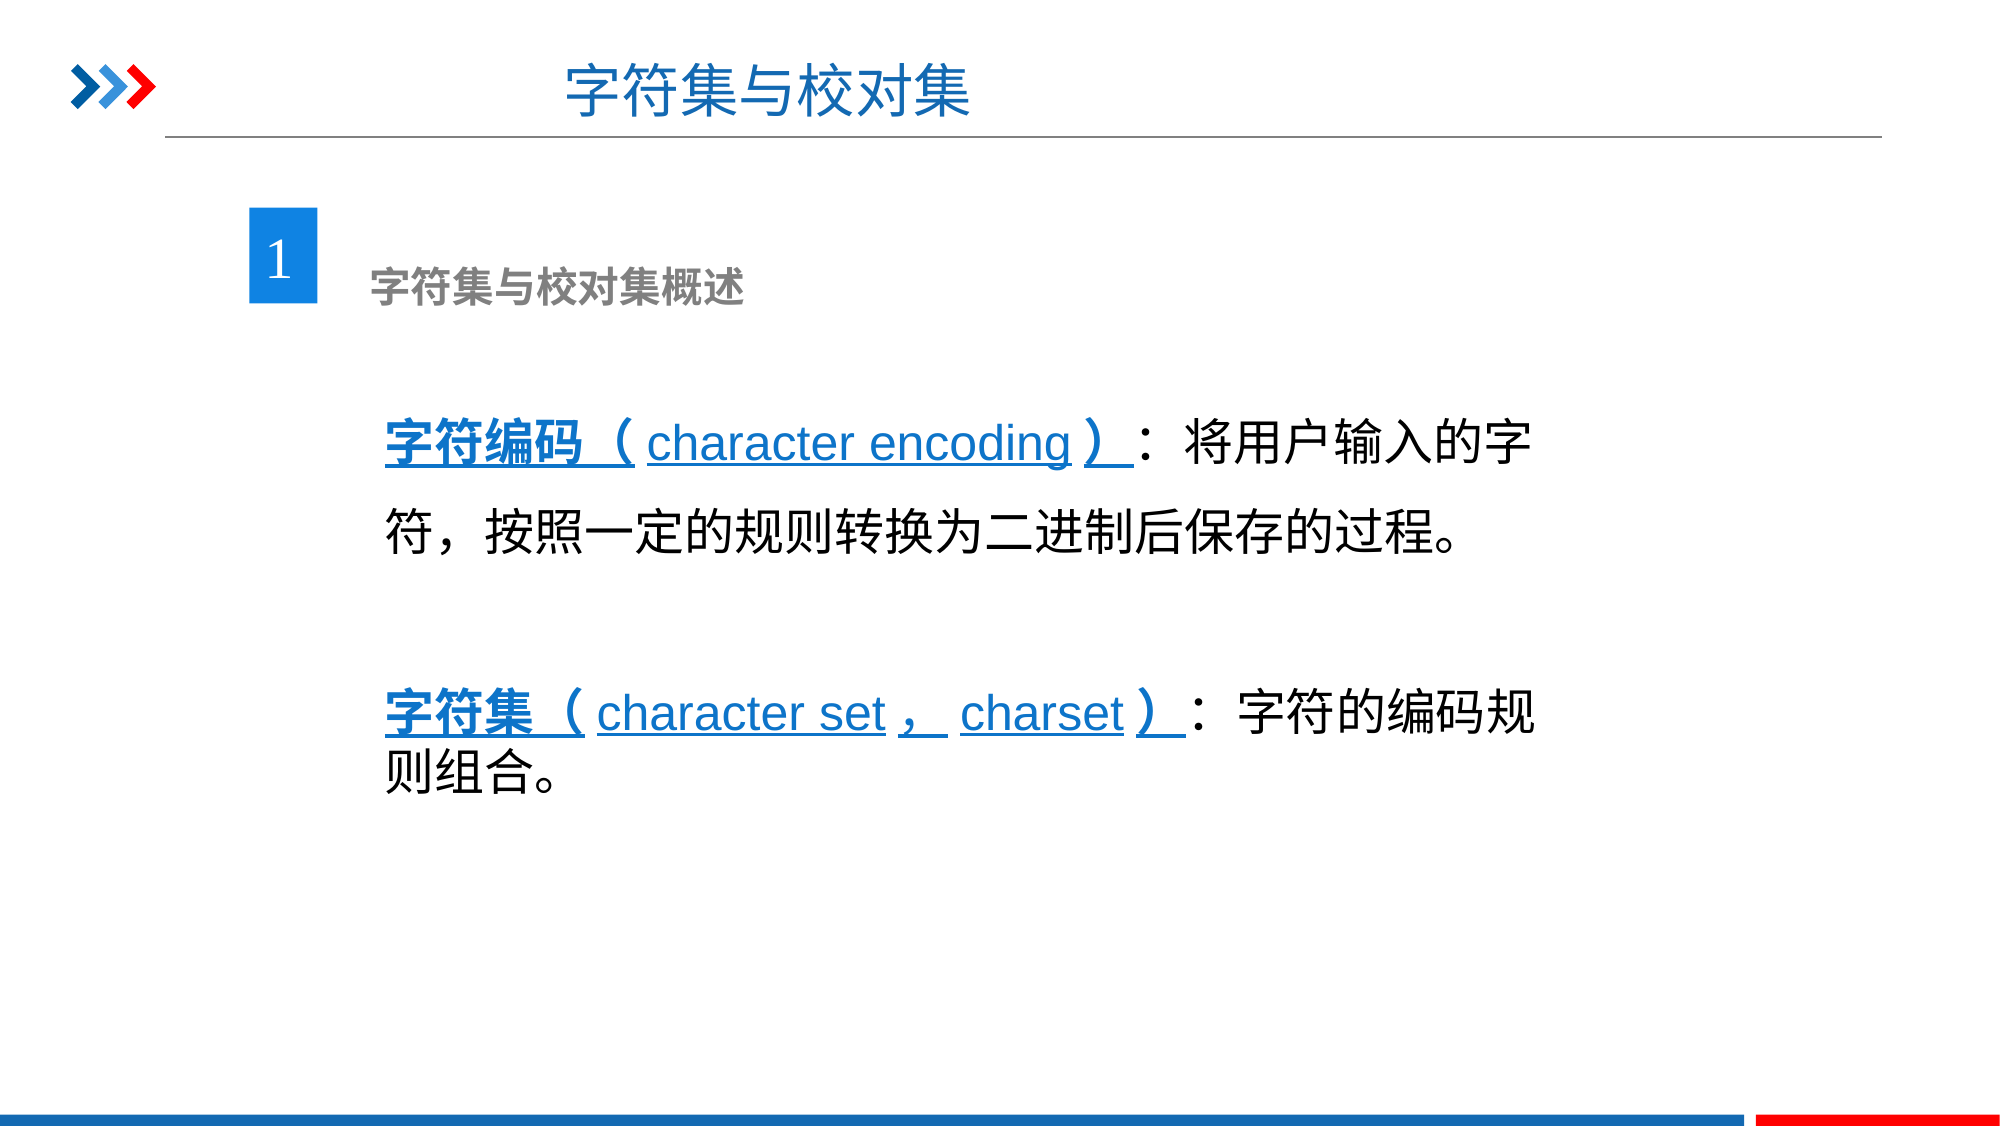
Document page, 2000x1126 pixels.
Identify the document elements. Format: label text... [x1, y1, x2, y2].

title 字符集与校对集 [521, 25, 1296, 153]
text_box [249, 207, 318, 304]
text_box 字符编码（character encoding）：将用户输入的字符，按照一定的规则转换为二进制后保存的过程。 字符集（character set，charset）：字符的编码规则组合。 [369, 373, 1584, 808]
text_box 字符集与校对集概述 [319, 245, 1092, 320]
